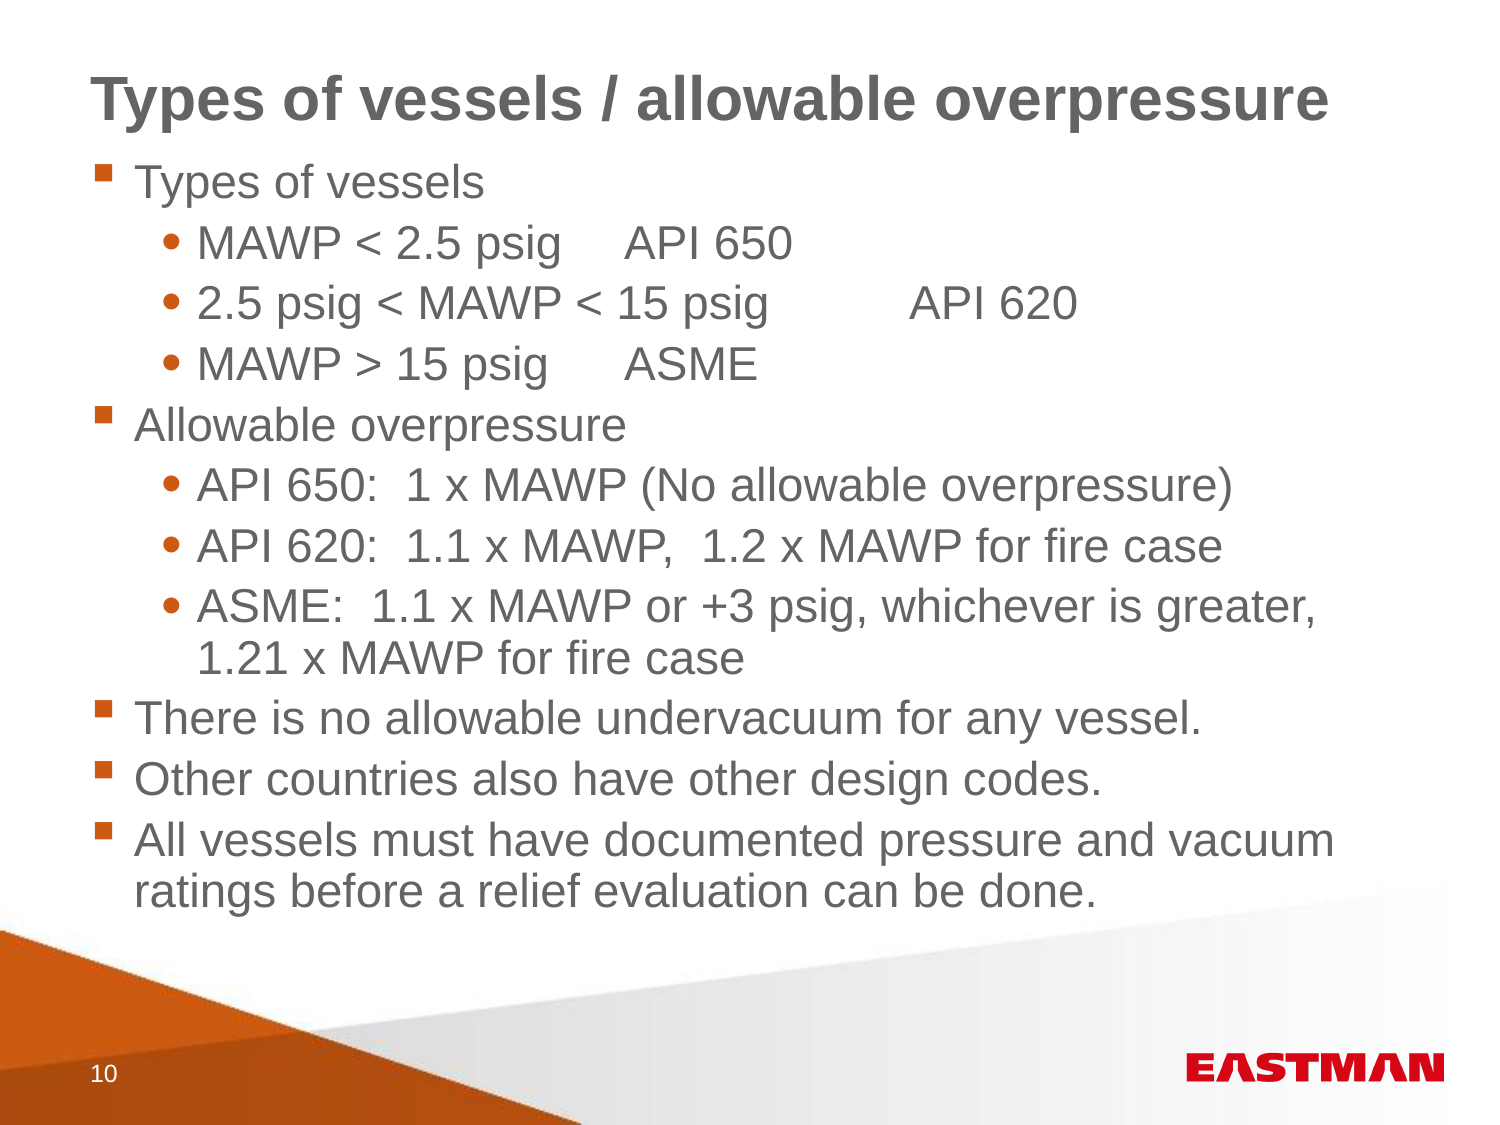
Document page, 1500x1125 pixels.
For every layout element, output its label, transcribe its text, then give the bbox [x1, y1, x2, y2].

slide_number 10 [75, 1042, 150, 1103]
title Types of vessels / allowable overpressure [75, 50, 1425, 149]
picture [0, 859, 1500, 1125]
list Types of vessels MAWP < 2.5 psig API 650 2.5 psig < MAWP < 15 psig API 620 MAWP > 15 psig ASME Allowable overpressure API 650: 1 x MAWP (No allowable overpressure) API 620: 1.1 x MAWP, 1.2 x MAWP for fire case ASME: 1.1 x MAWP or +3 psig, whichever is greater, 1.21 x MAWP for fire case There is no allowable undervacuum for any vessel. Other countries also have other design codes. All vessels must have documented pressure and vacuum ratings before a relief evaluation can be done. [75, 149, 1425, 930]
